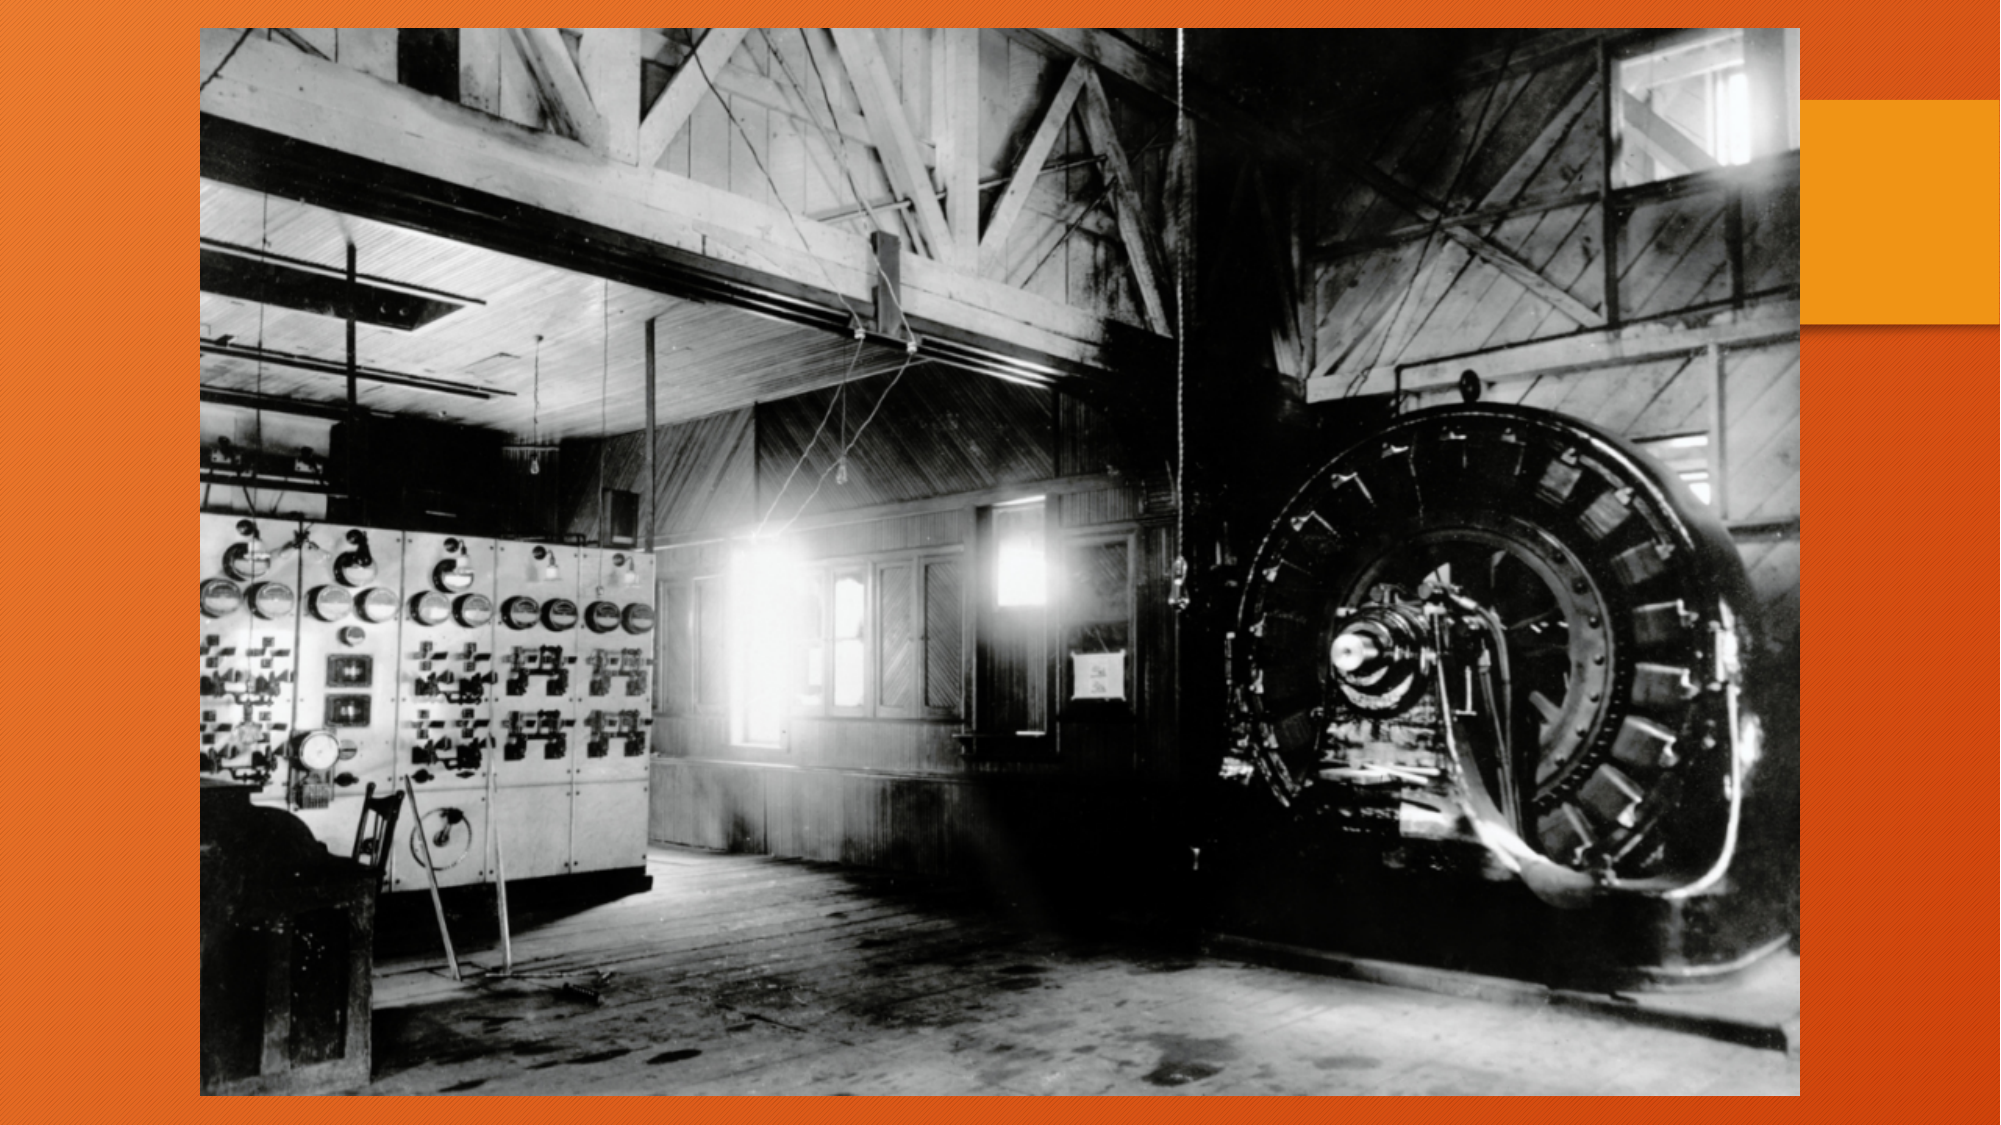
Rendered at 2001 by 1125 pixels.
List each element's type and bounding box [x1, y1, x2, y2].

picture [199, 28, 2000, 1097]
